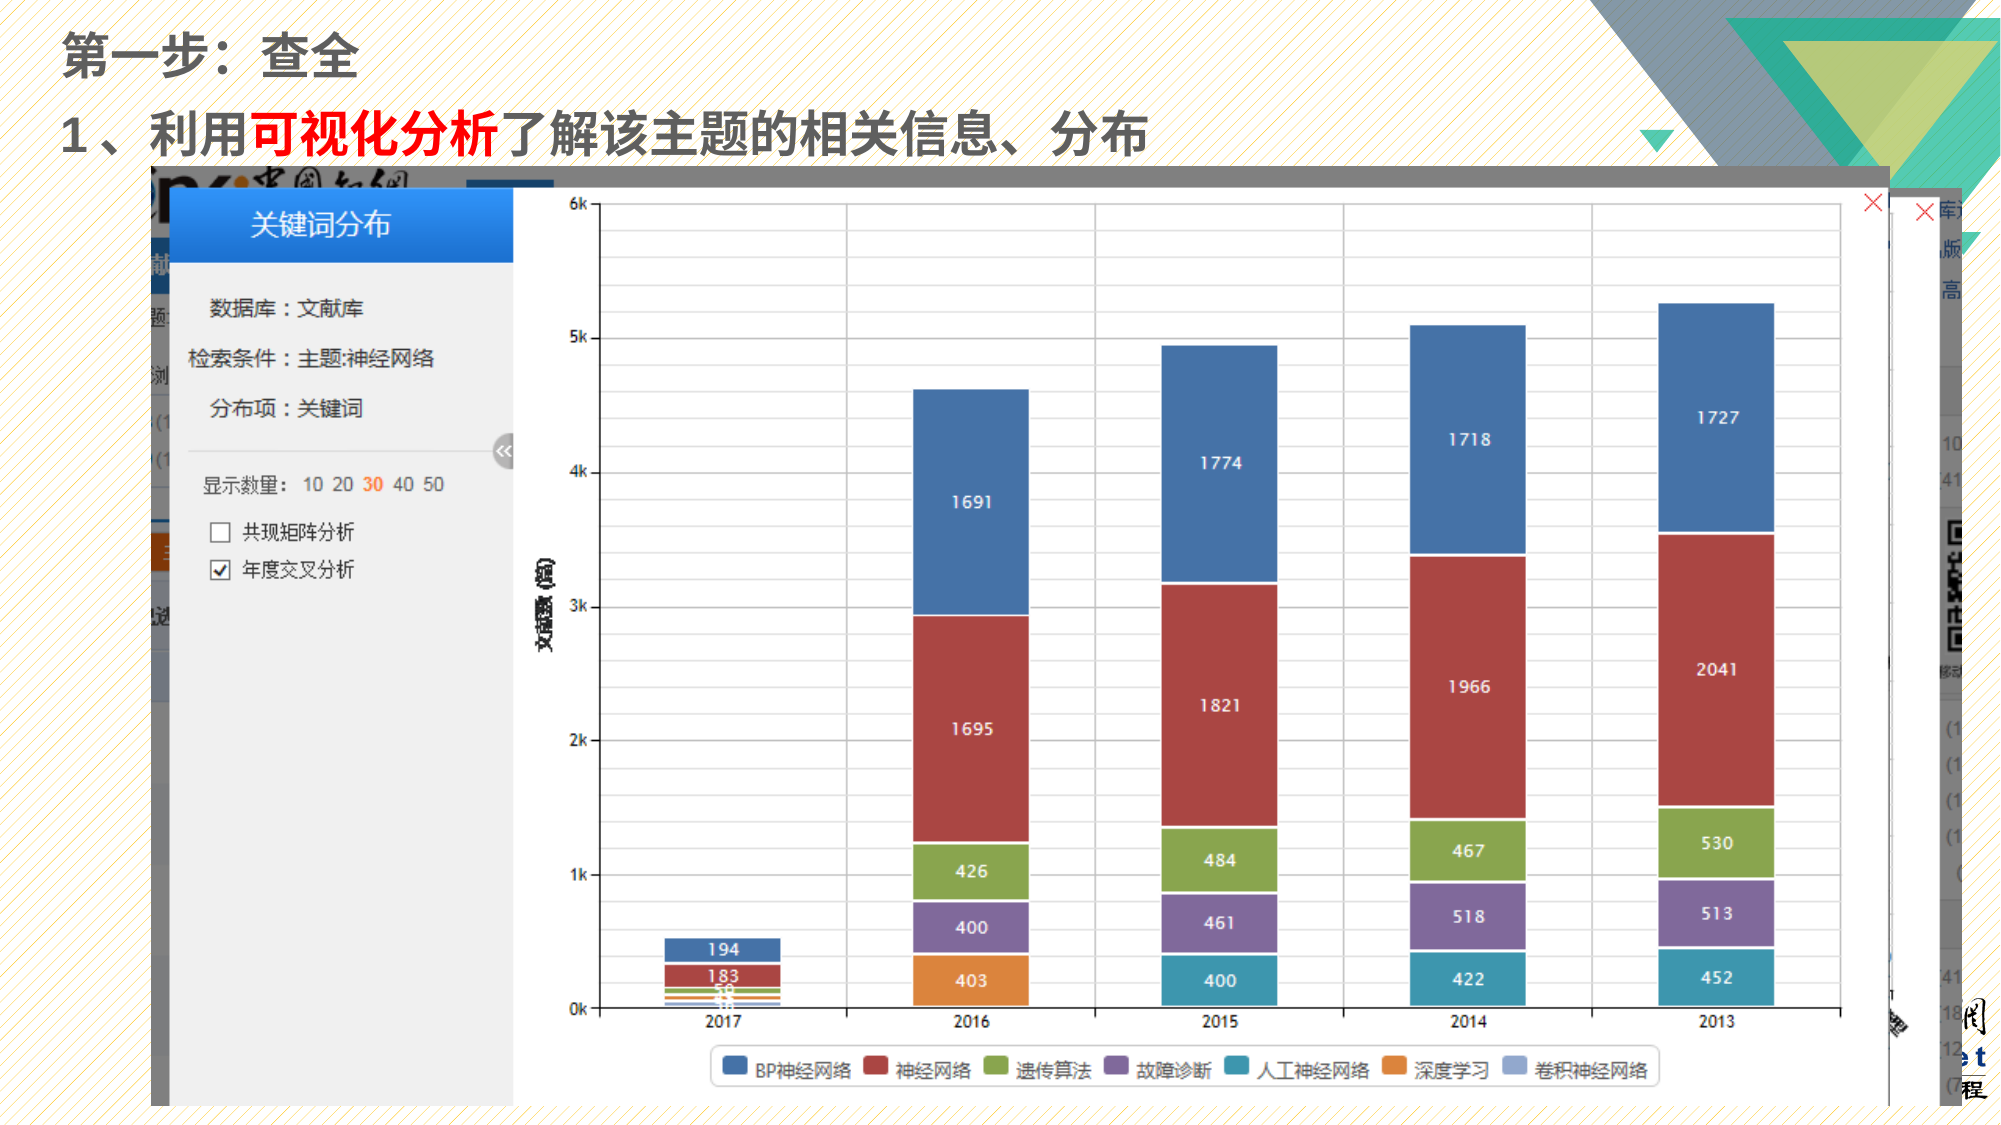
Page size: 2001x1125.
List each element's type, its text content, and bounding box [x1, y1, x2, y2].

picture [151, 166, 2001, 1125]
text_box 第一步：查全 1、利用可视化分析了解该主题的相关信息、分布 资源、文献来源、关键词分布 [45, 0, 1419, 248]
